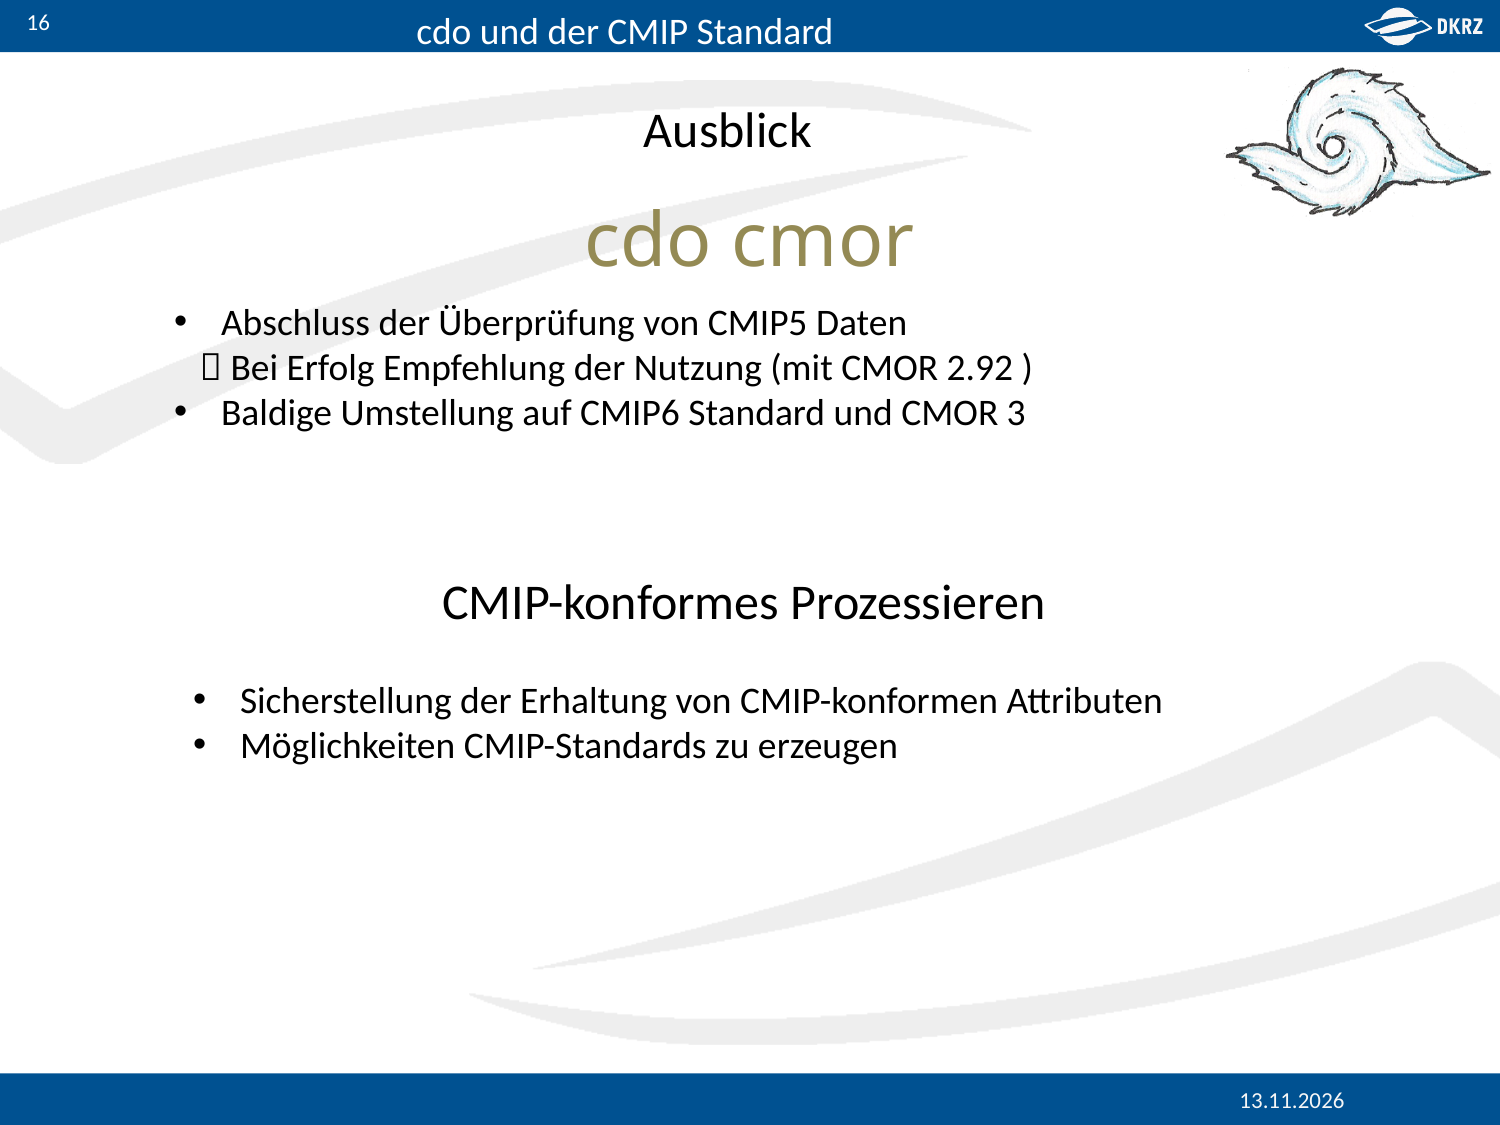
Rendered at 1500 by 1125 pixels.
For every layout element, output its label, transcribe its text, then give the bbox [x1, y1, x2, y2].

text_box Abschluss der Überprüfung von CMIP5 Daten  Bei Erfolg Empfehlung der Nutzung (mit CMOR 2.92 ) Baldige Umstellung auf CMIP6 Standard und CMOR 3 [159, 290, 1353, 441]
slide_number 16 [1, 0, 65, 53]
text_box Ausblick [629, 89, 827, 165]
picture [470, 662, 1500, 1044]
text_box Sicherstellung der Erhaltung von CMIP-konformen Attributen Möglichkeiten CMIP-Standards zu erzeugen [178, 668, 1372, 774]
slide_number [1187, 1072, 1360, 1125]
picture [0, 80, 1032, 464]
text_box CMIP-konformes Prozessieren [427, 562, 1073, 638]
text_box cdo cmor [570, 184, 930, 290]
picture [1222, 65, 1492, 223]
